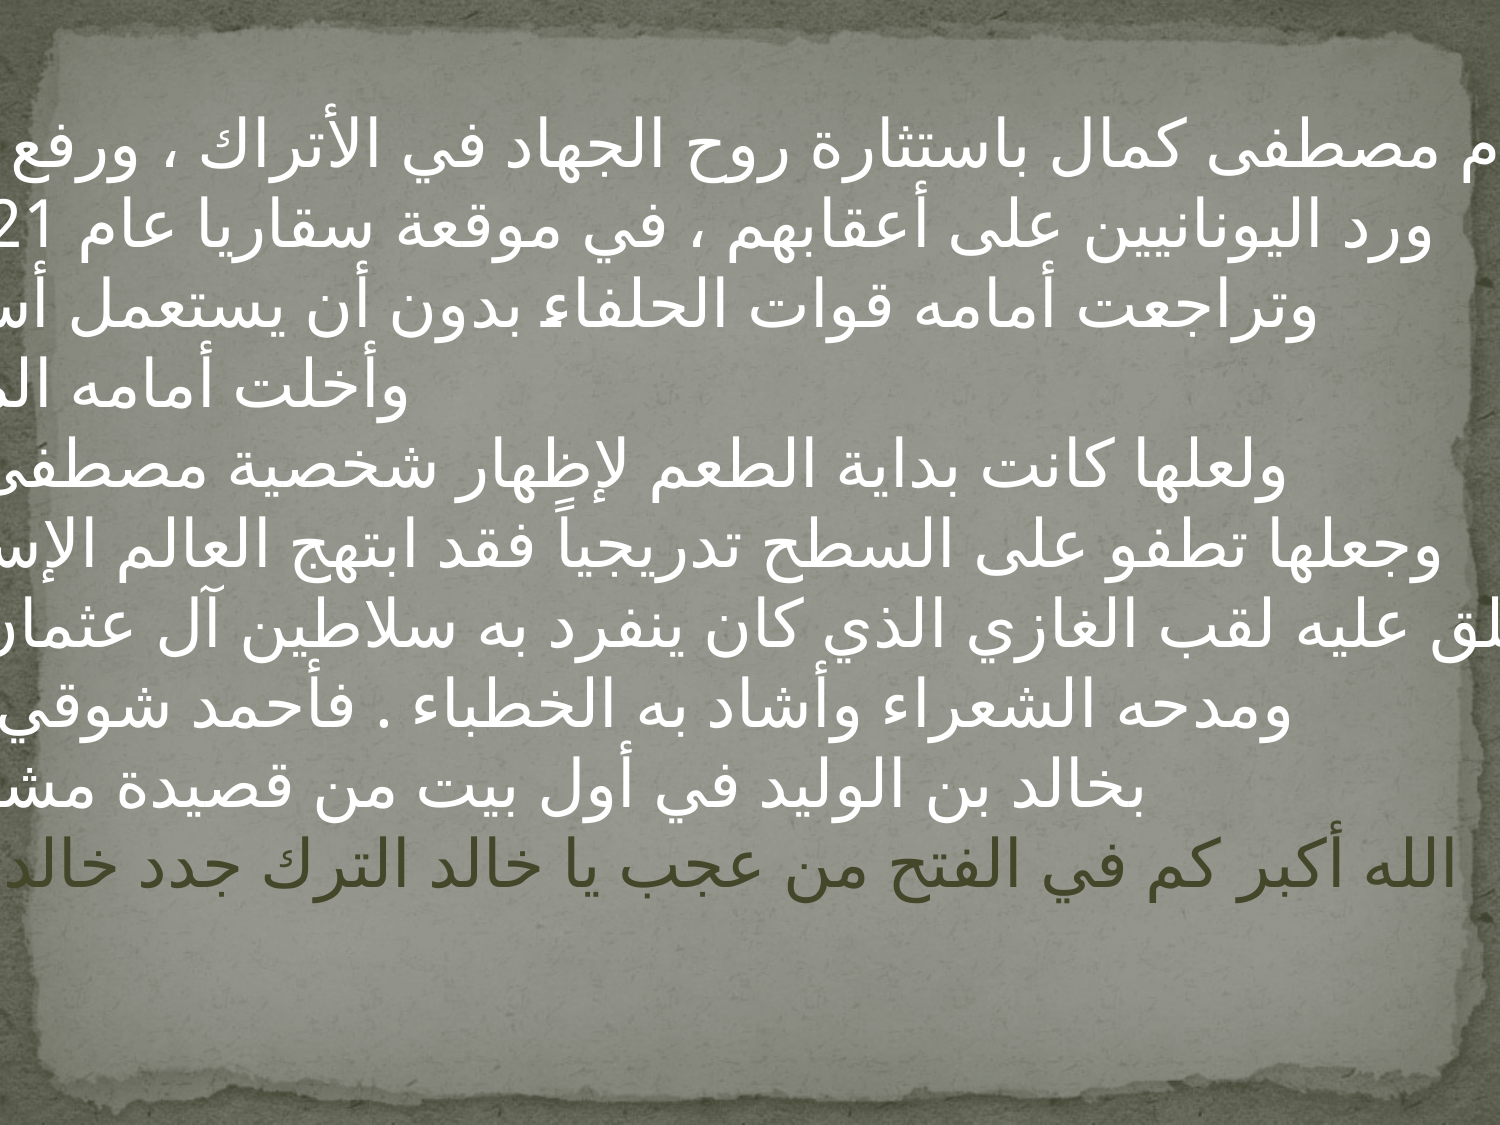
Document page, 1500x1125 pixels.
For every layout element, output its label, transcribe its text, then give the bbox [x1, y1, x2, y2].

text_box لقد قام مصطفى كمال باستثارة روح الجهاد في الأتراك ، ورفع القرآن ، ورد اليونانيين على أعقابهم ، في موقعة سقاريا عام 1921م ، وتراجعت أمامه قوات الحلفاء بدون أن يستعمل أسلحته ، وأخلت أمامه المواقع ولعلها كانت بداية الطعم لإظهار شخصية مصطفى كمال ، وجعلها تطفو على السطح تدريجياً فقد ابتهج العالم الإسلامي وأطلق عليه لقب الغازي الذي كان ينفرد به سلاطين آل عثمان الأول ، ومدحه الشعراء وأشاد به الخطباء . فأحمد شوقي قرنه بخالد بن الوليد في أول بيت من قصيدة مشهورة : الله أكبر كم في الفتح من عجب يا خالد الترك جدد خالد العرب [0, 93, 1500, 953]
